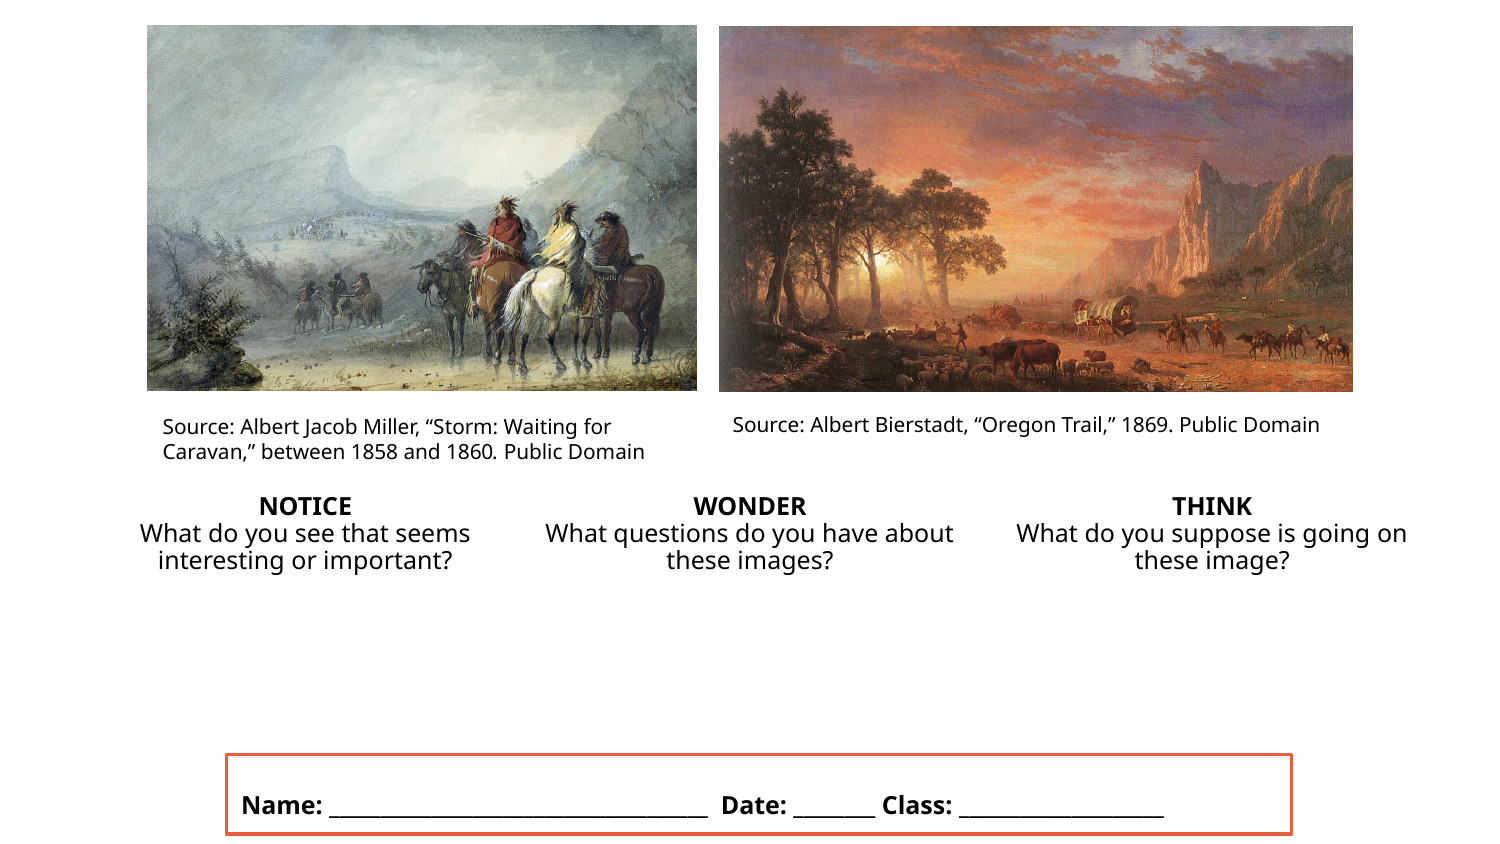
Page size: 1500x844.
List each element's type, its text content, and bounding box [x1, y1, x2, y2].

picture [147, 25, 697, 391]
picture [719, 26, 1353, 392]
text_box Name: _____________________________________ Date: ________ Class: ____________________ [226, 754, 1292, 834]
list NOTICE What do you see that seems interesting or important? [78, 488, 522, 674]
list THINK What do you suppose is going on these image? [985, 488, 1440, 674]
text_box Source: Albert Bierstadt, “Oregon Trail,” 1869. Public Domain [717, 399, 1350, 450]
text_box Source: Albert Jacob Miller, “Storm: Waiting for Caravan,” between 1858 and 1860. Public Domain [147, 399, 718, 479]
list WONDER What questions do you have about these images? [522, 488, 978, 674]
